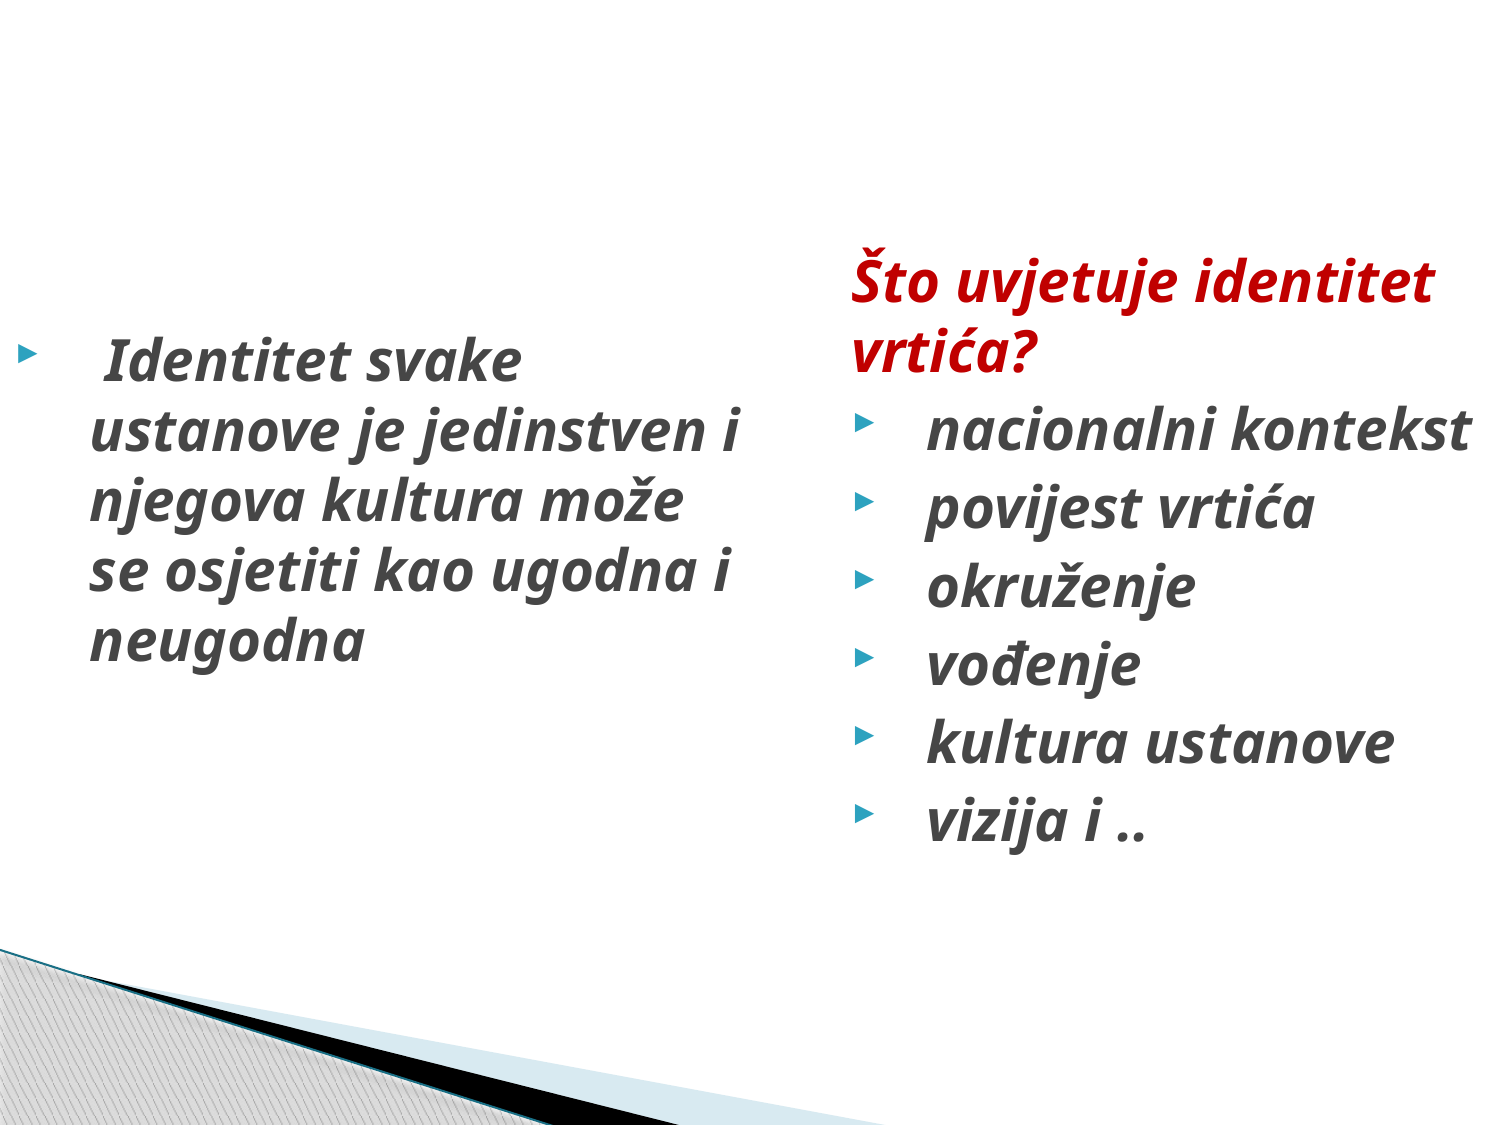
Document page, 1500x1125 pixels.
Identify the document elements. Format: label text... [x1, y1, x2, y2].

list Što uvjetuje identitet vrtića? nacionalni kontekst povijest vrtića okruženje vođenje kultura ustanove vizija i .. [836, 236, 1500, 884]
list Identitet svake ustanove je jedinstven i njegova kultura može se osjetiti kao ugodna i neugodna [0, 236, 762, 884]
